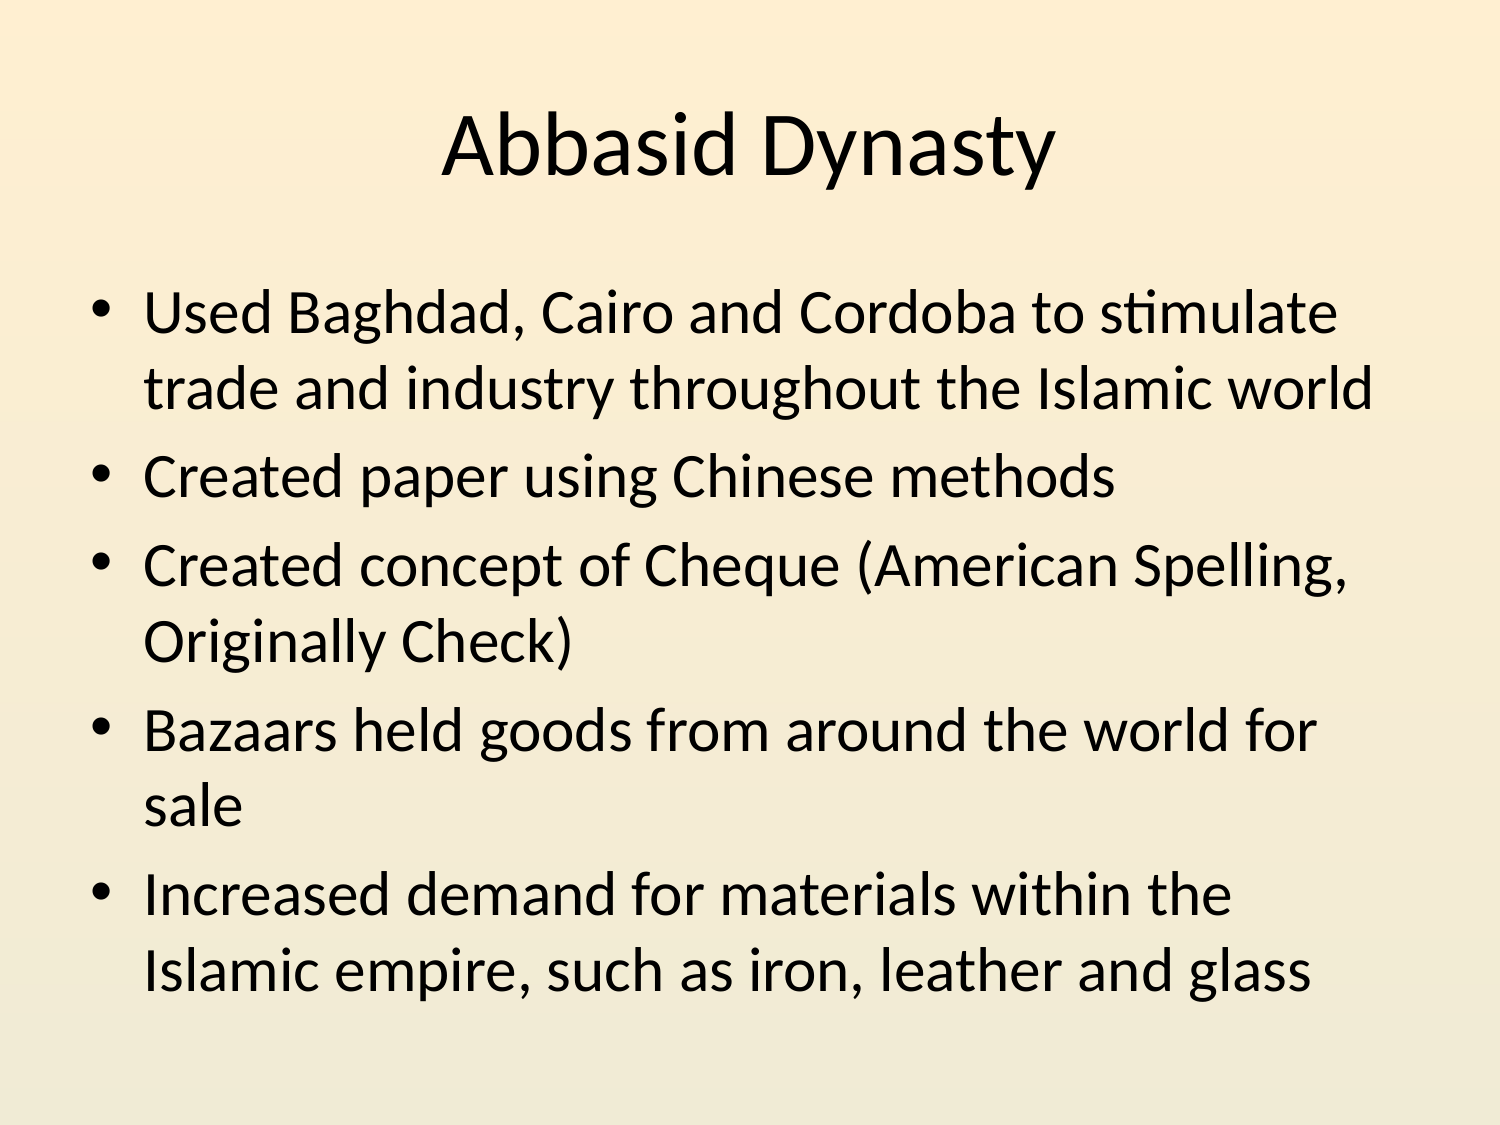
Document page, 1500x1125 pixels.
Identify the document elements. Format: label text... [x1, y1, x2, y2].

list Used Baghdad, Cairo and Cordoba to stimulate trade and industry throughout the Islamic world Created paper using Chinese methods Created concept of Cheque (American Spelling, Originally Check) Bazaars held goods from around the world for sale Increased demand for materials within the Islamic empire, such as iron, leather and glass [75, 262, 1425, 1013]
title Abbasid Dynasty [75, 45, 1425, 233]
